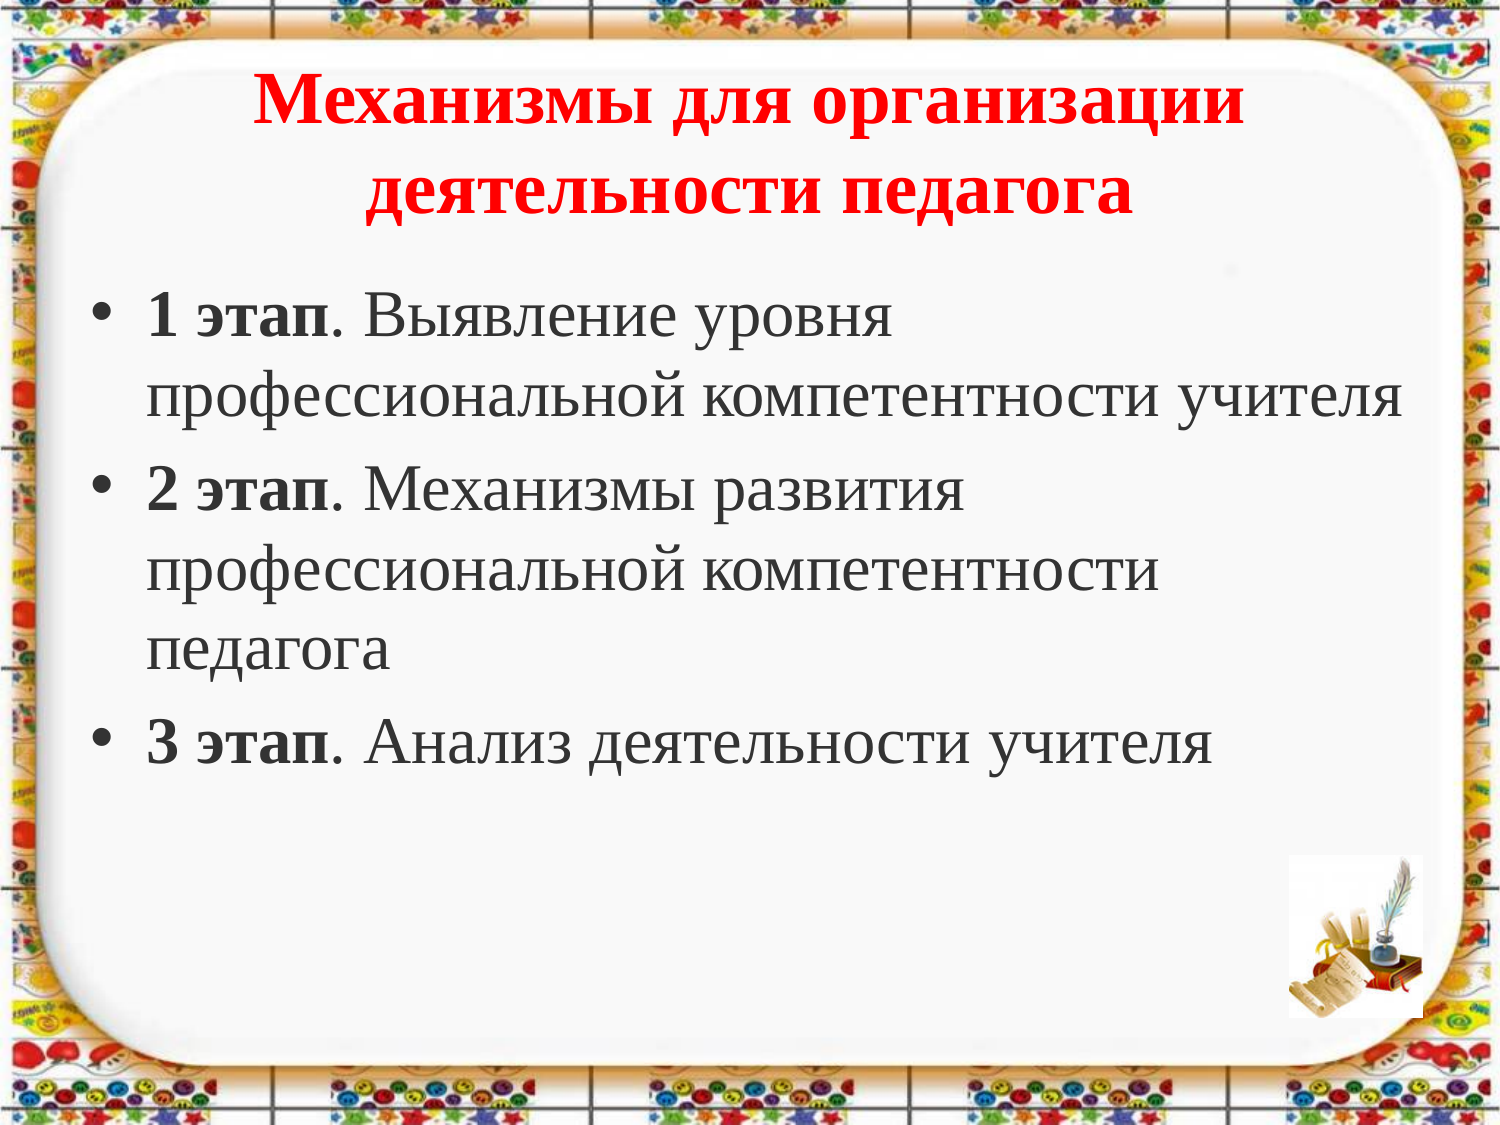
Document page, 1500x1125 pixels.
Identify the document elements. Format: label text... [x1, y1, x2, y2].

picture [0, 0, 1500, 1125]
title Механизмы для организации деятельности педагога [74, 44, 1426, 233]
list 1 этап. Выявление уровня профессиональной компетентности учителя 2 этап. Механизмы развития профессиональной компетентности педагога 3 этап. Анализ деятельности учителя [74, 262, 1426, 1006]
